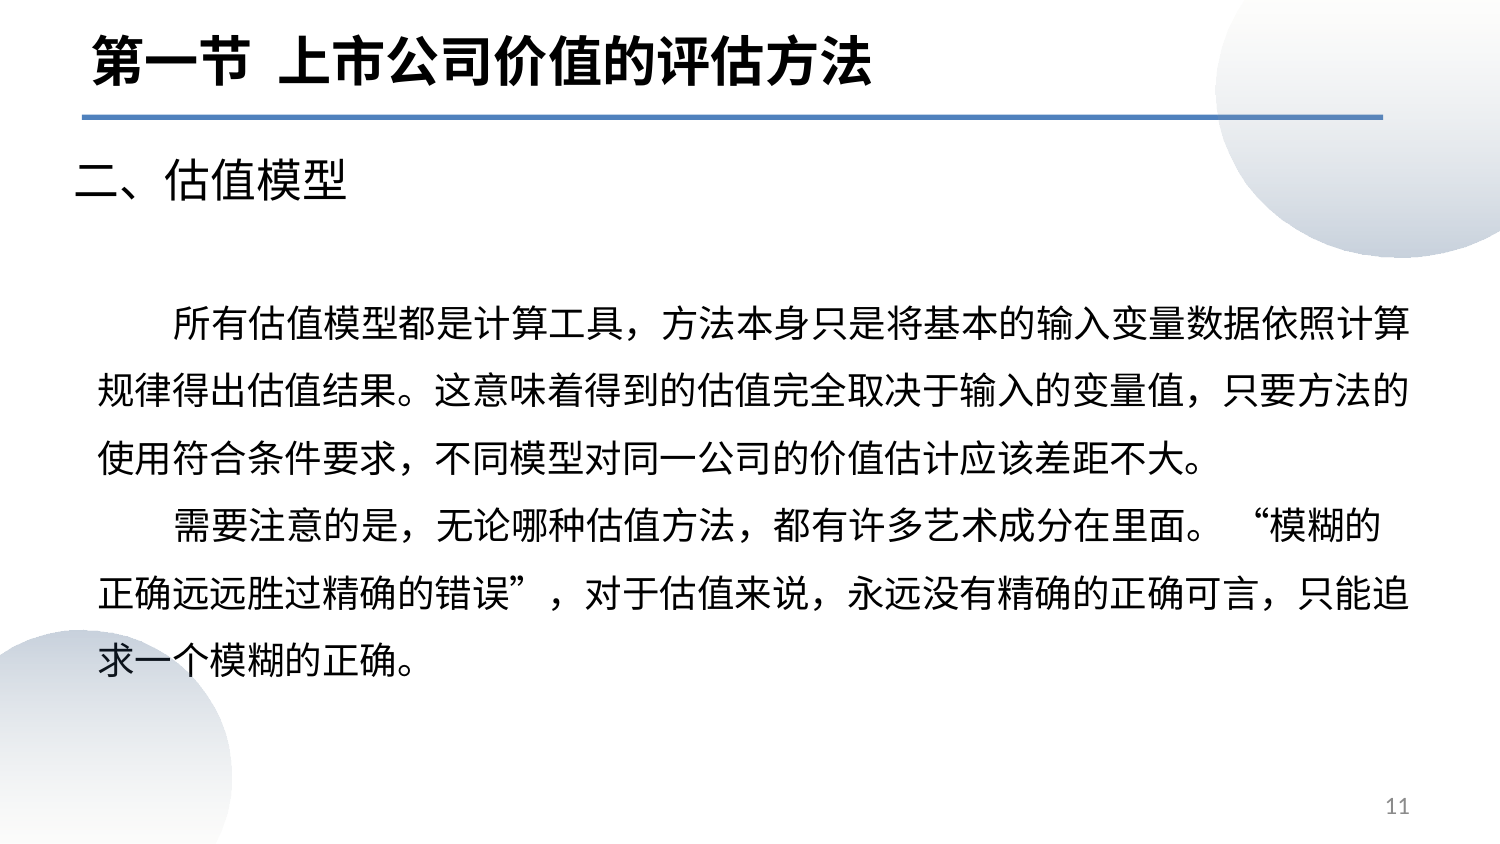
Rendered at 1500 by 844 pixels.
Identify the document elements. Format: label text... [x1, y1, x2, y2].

text_box [1213, 0, 1500, 260]
text_box 第一节 上市公司价值的评估方法 [74, 11, 1234, 107]
text_box [0, 627, 234, 844]
list 所有估值模型都是计算工具，方法本身只是将基本的输入变量数据依照计算规律得出估值结果。这意味着得到的估值完全取决于输入的变量值，只要方法的使用符合条件要求，不同模型对同一公司的价值估计应该差距不大。 需要注意的是，无论哪种估值方法，都有许多艺术成分在里面。 “模糊的正确远远胜过精确的错误”，对于估值来说，永远没有精确的正确可言，只能追求一个模糊的正确。 [82, 269, 1432, 718]
text_box 二、估值模型 [58, 117, 1256, 200]
slide_number 11 [1074, 782, 1425, 827]
